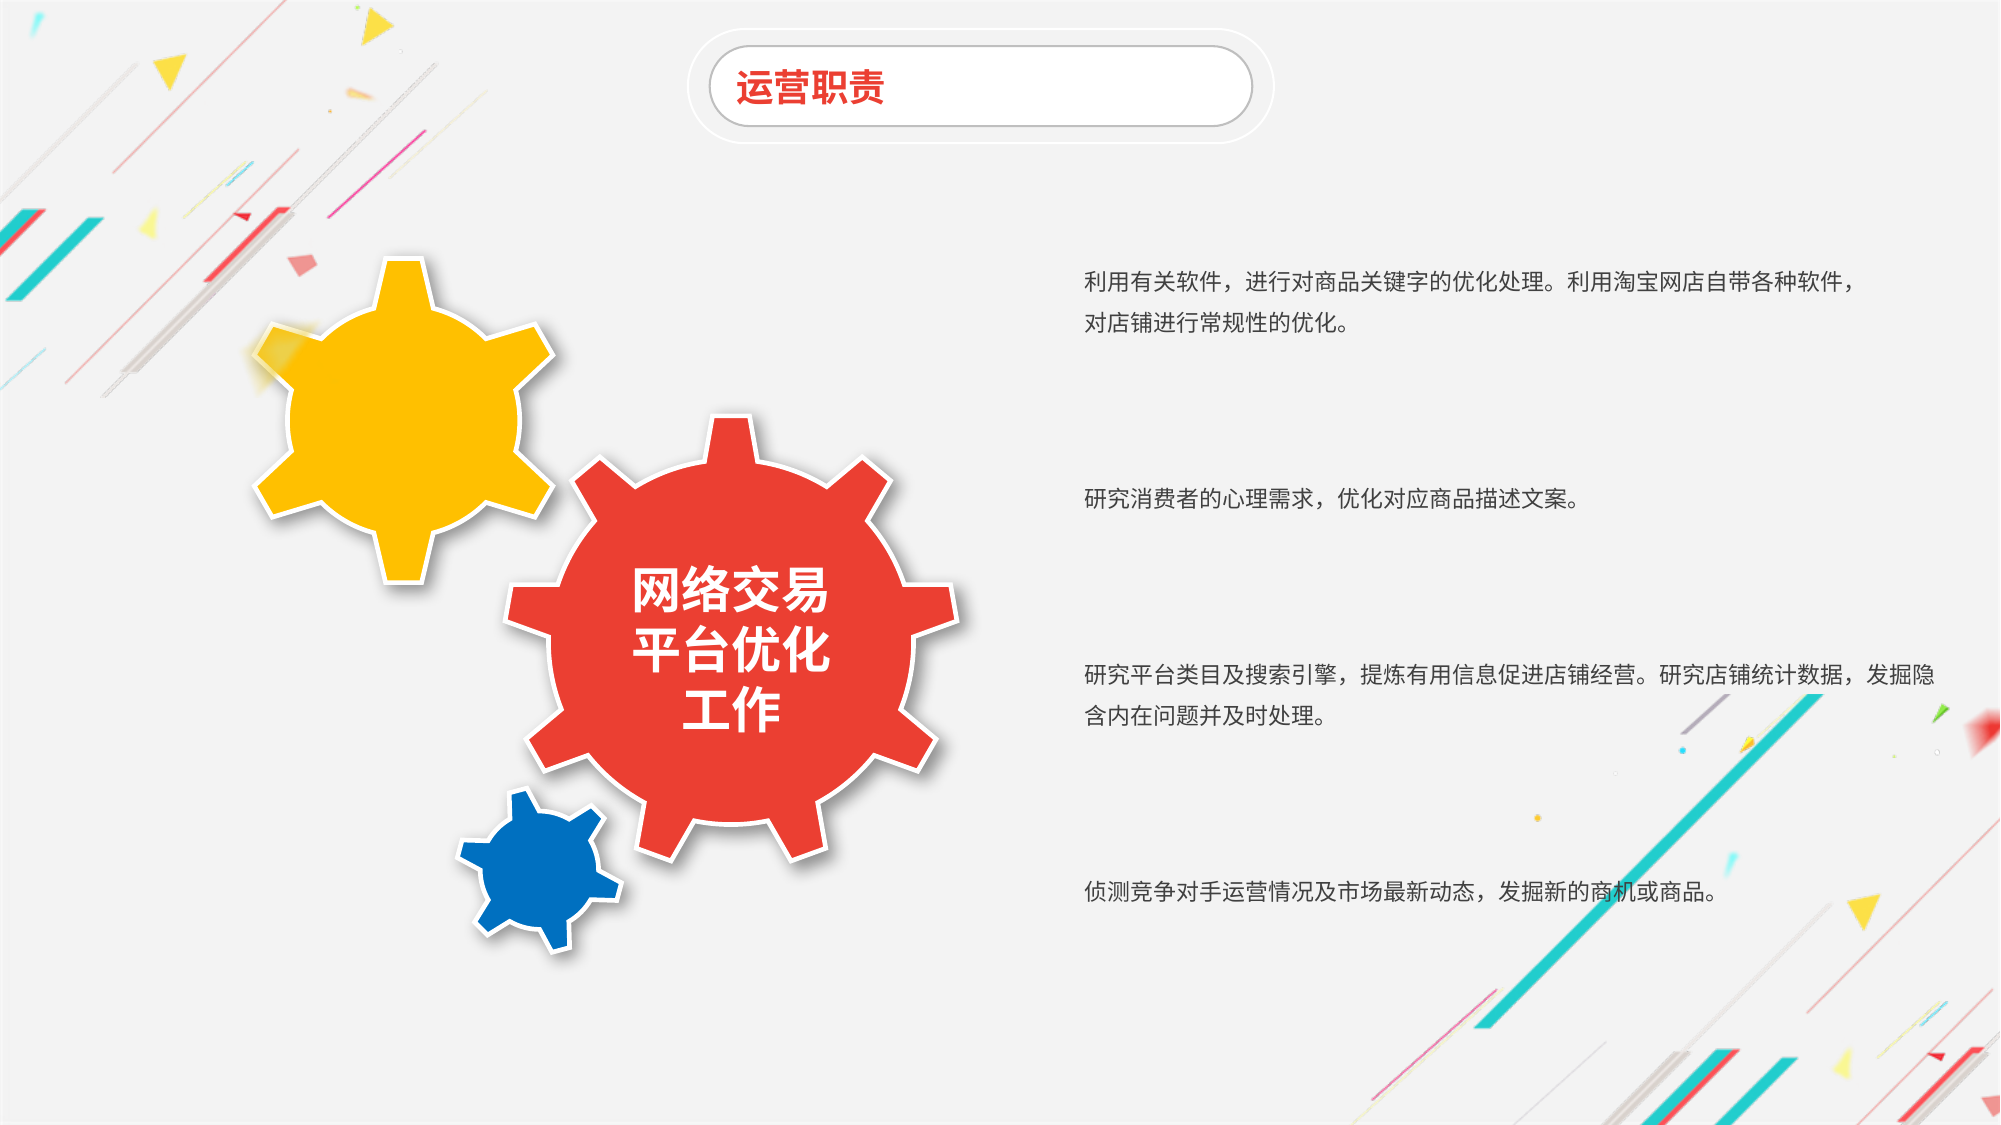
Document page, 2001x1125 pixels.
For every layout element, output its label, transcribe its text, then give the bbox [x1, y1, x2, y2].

text_box [457, 788, 622, 953]
text_box 利用有关软件，进行对商品关键字的优化处理。利用淘宝网店自带各种软件，对店铺进行常规性的优化。 [1069, 246, 1886, 344]
text_box 研究平台类目及搜索引擎，提炼有用信息促进店铺经营。研究店铺统计数据，发掘隐含内在问题并及时处理。 [1069, 639, 1960, 737]
text_box [254, 323, 553, 583]
picture [0, 0, 2001, 1125]
text_box 研究消费者的心理需求，优化对应商品描述文案。 [1069, 463, 1764, 520]
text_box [687, 29, 1275, 144]
text_box 侦测竞争对手运营情况及市场最新动态，发掘新的商机或商品。 [1069, 856, 1335, 913]
text_box 网络交易平台优化工作 [608, 551, 854, 746]
text_box [505, 415, 957, 861]
